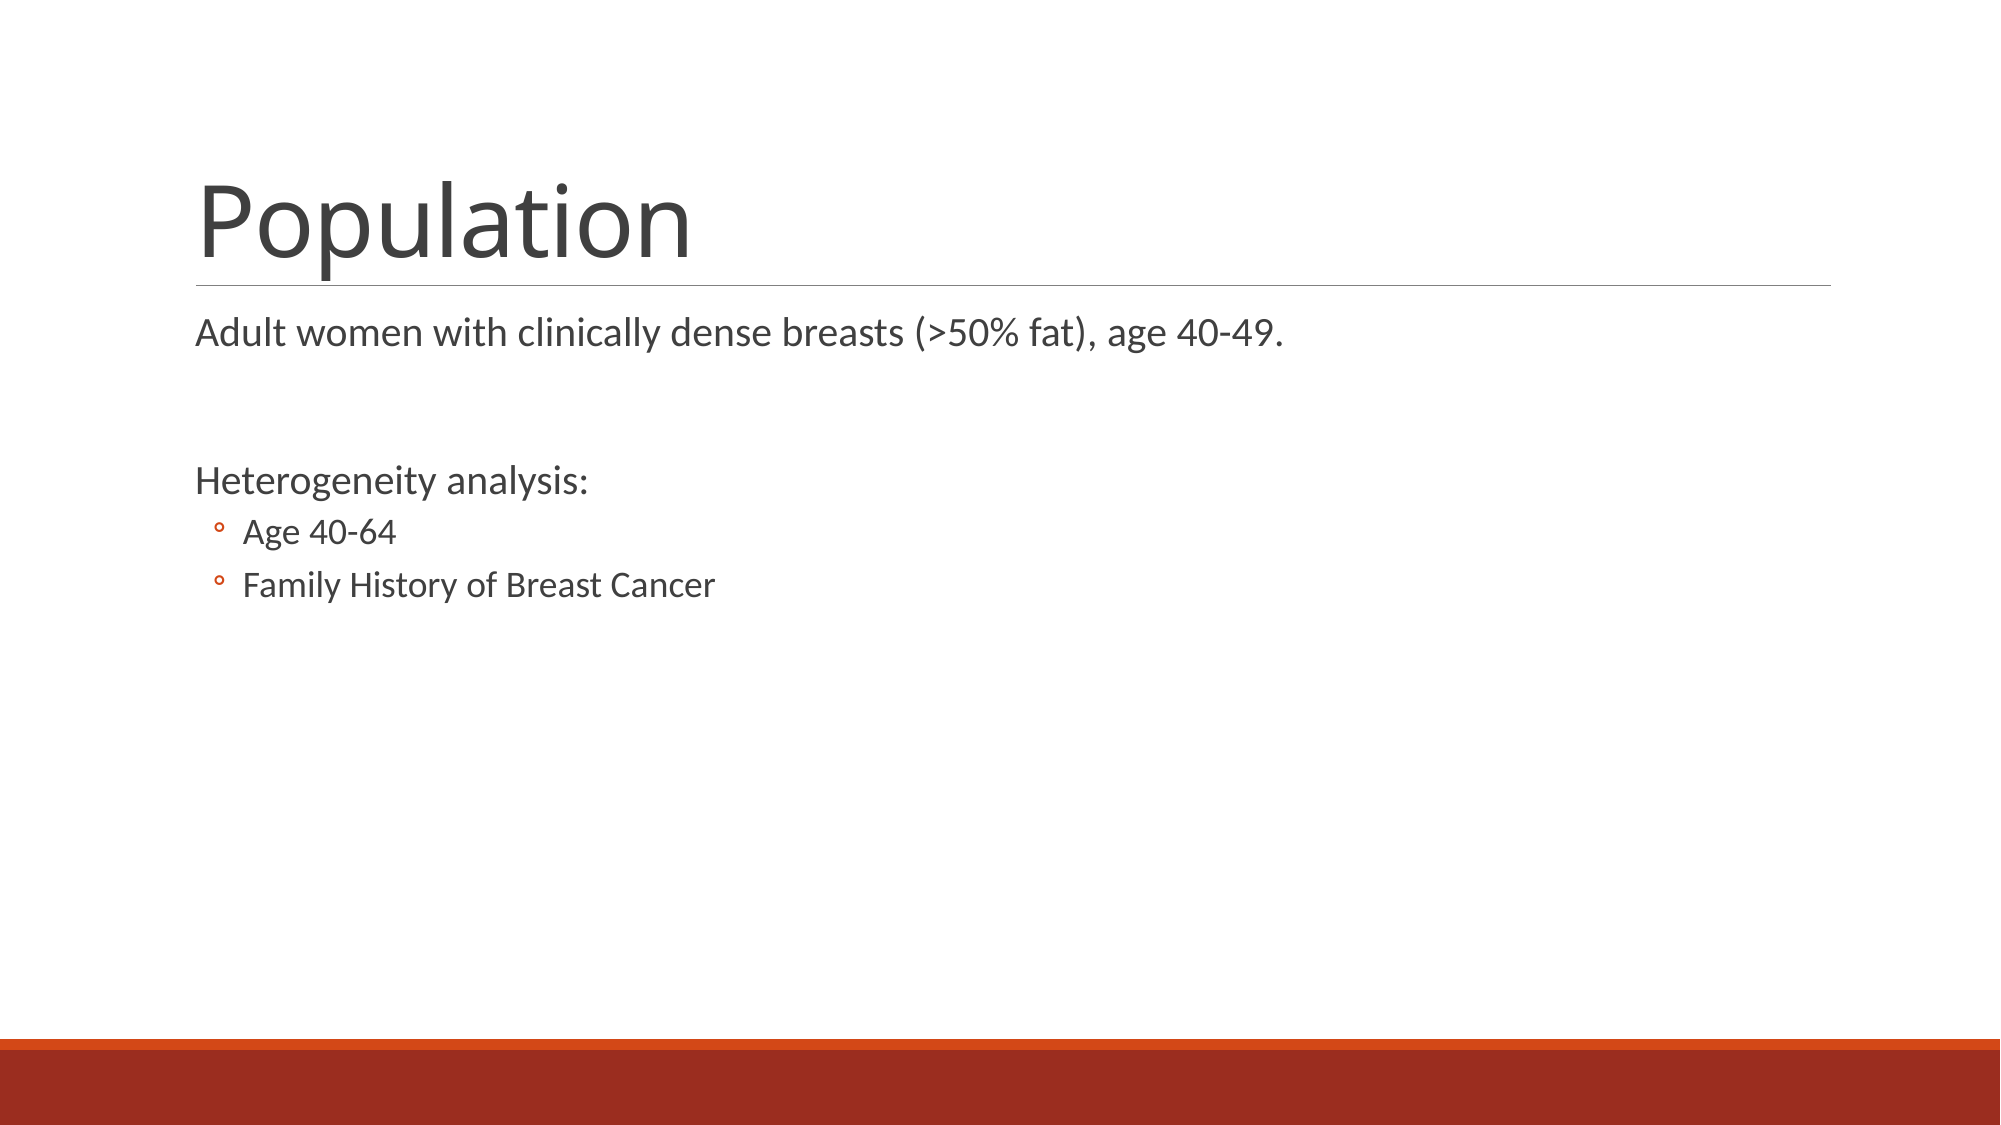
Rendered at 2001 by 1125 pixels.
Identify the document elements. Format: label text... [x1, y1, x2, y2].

list Adult women with clinically dense breasts (>50% fat), age 40-49. Heterogeneity analysis: Age 40-64 Family History of Breast Cancer [180, 302, 1830, 963]
title Population [180, 47, 1830, 285]
